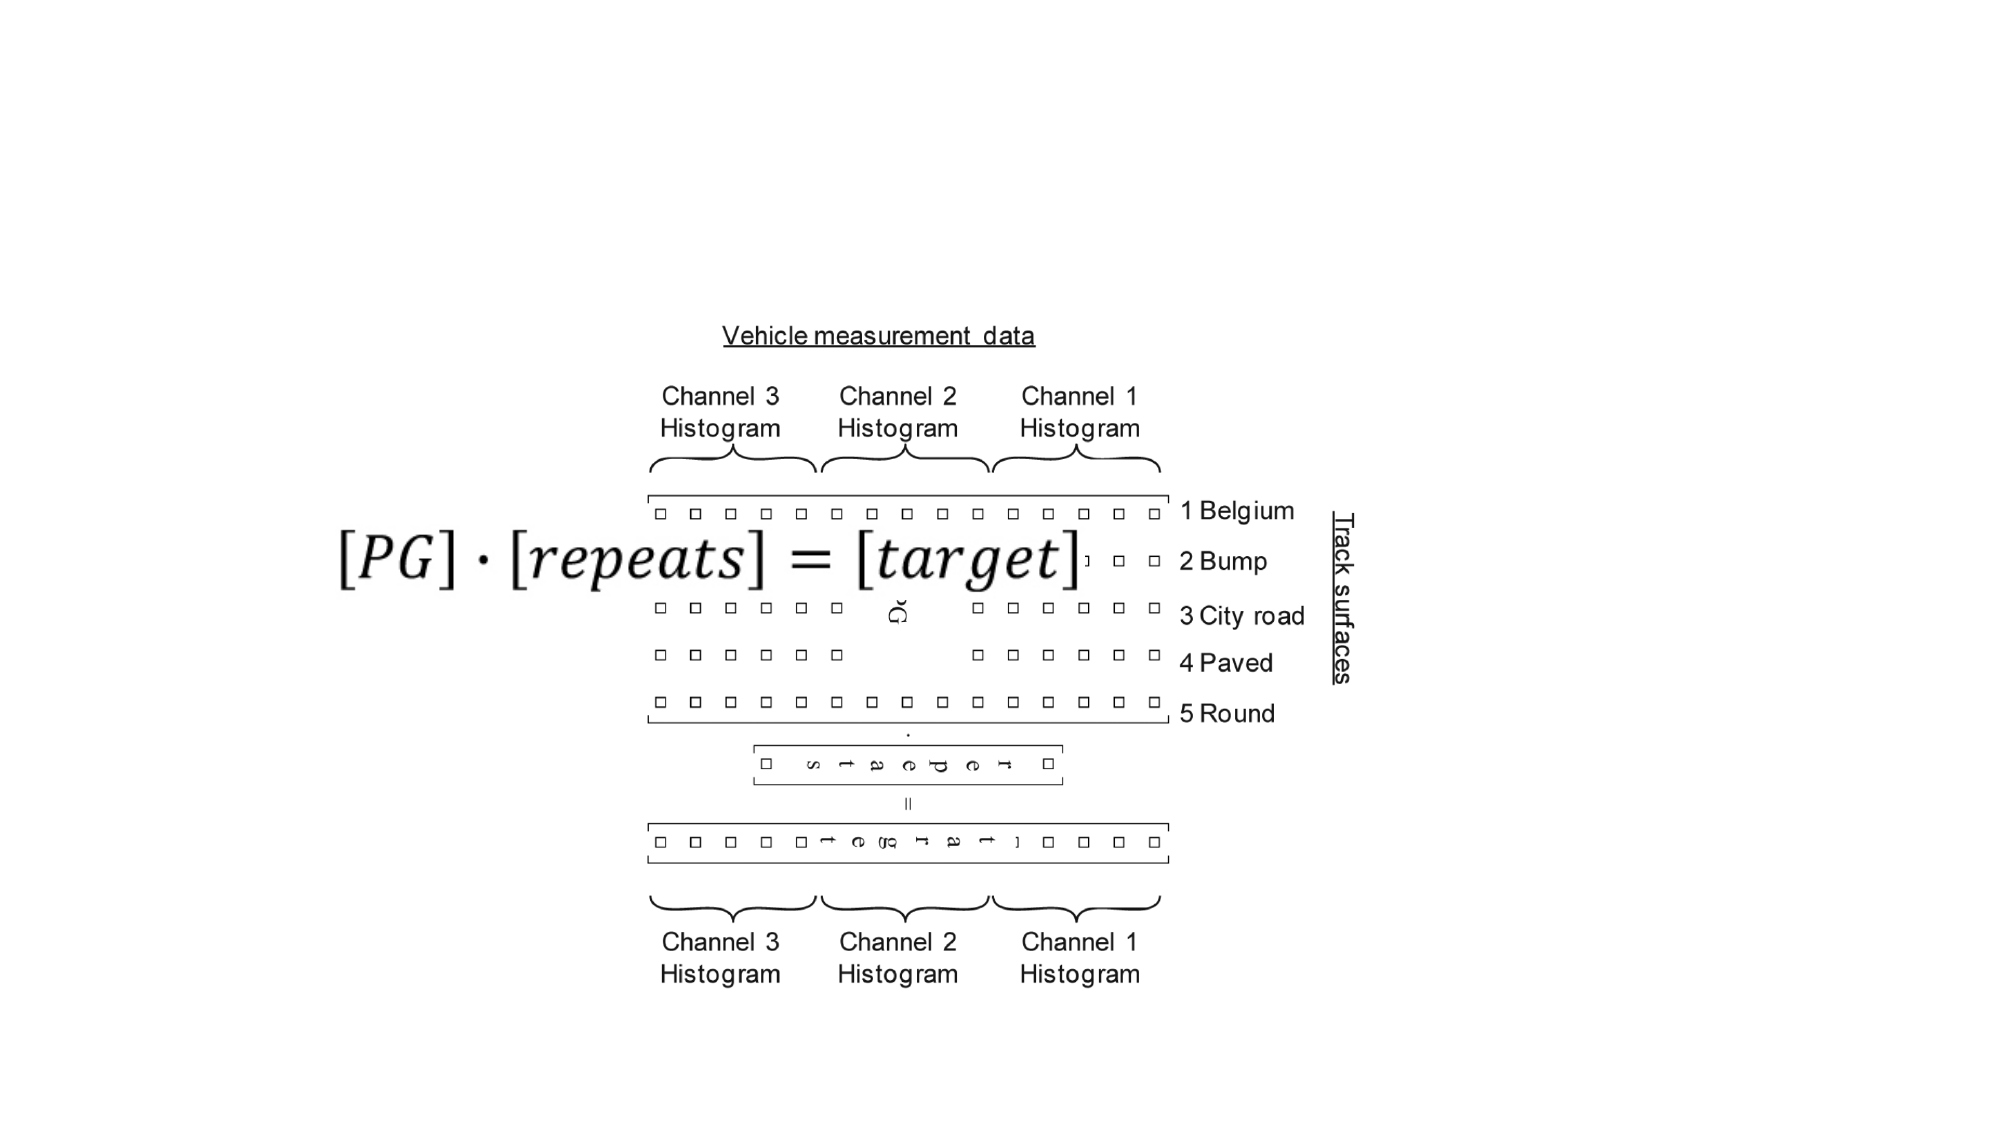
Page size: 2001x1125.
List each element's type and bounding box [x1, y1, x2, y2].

list [665, 299, 1334, 1014]
picture [1334, 323, 1356, 991]
picture [334, 323, 1085, 991]
